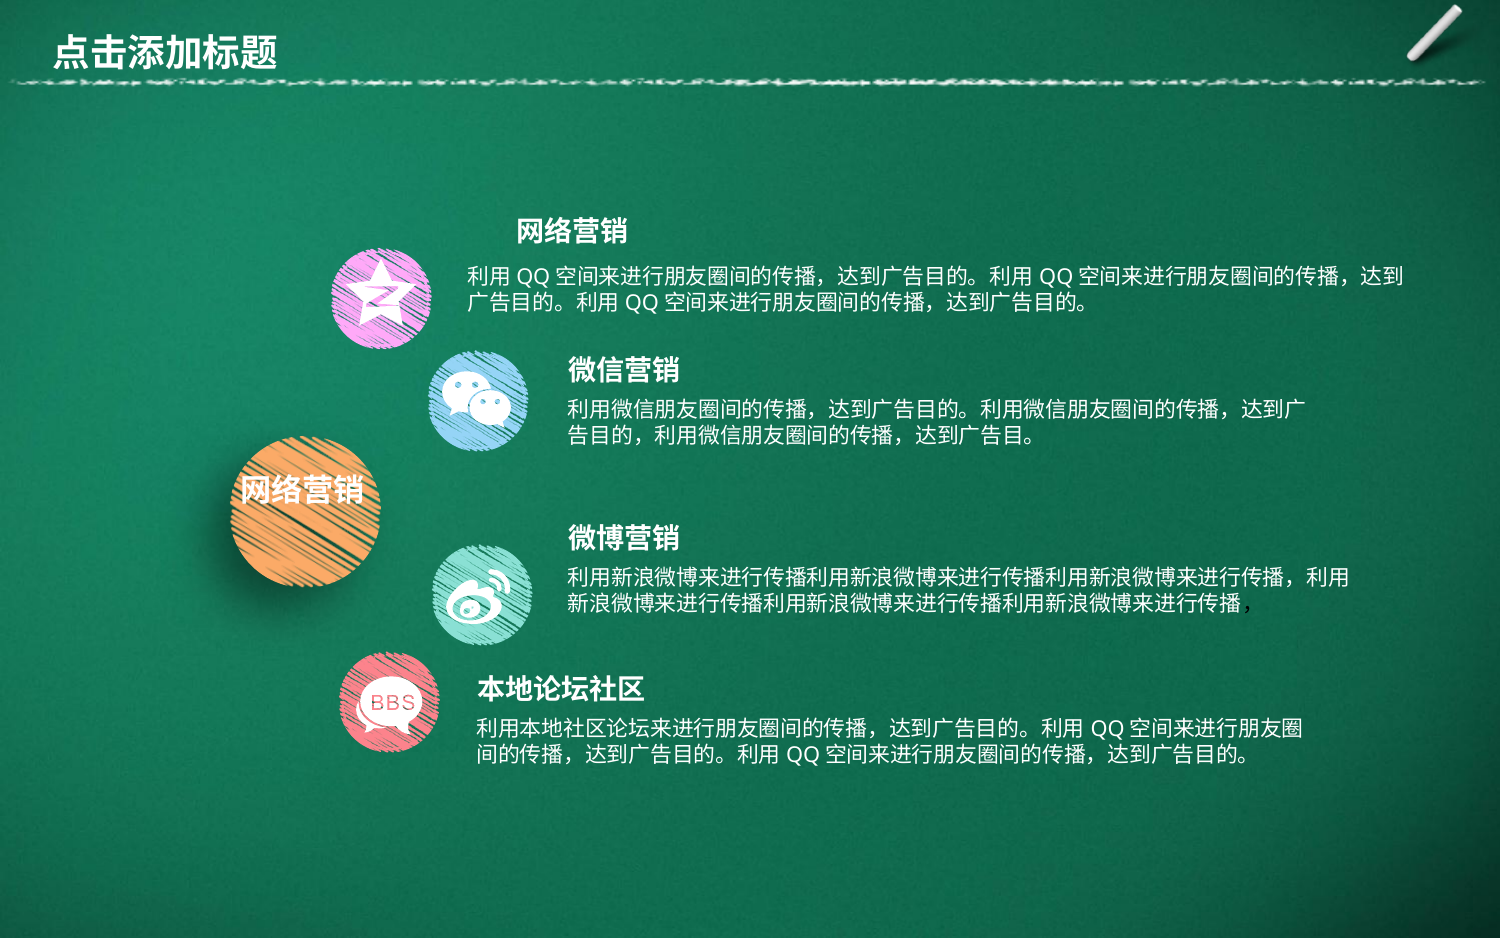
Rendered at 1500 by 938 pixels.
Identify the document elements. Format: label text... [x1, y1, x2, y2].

text_box 网络营销 [501, 206, 799, 242]
picture [0, 0, 1500, 938]
text_box 微信营销 [554, 345, 852, 381]
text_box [426, 349, 529, 452]
text_box 微博营销 [554, 513, 852, 549]
text_box [227, 519, 383, 590]
text_box 利用微信朋友圈间的传播，达到广告目的。利用微信朋友圈间的传播，达到广告目的，利用微信朋友圈间的传播，达到广告目。 [553, 388, 1326, 487]
text_box 利用本地社区论坛来进行朋友圈间的传播，达到广告目的。利用QQ空间来进行朋友圈间的传播，达到广告目的。利用QQ空间来进行朋友圈间的传播，达到广告目的。 [461, 707, 1326, 806]
text_box 网络营销 [200, 459, 405, 519]
text_box 本地论坛社区 [462, 664, 760, 699]
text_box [430, 543, 533, 646]
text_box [441, 371, 512, 429]
text_box 利用QQ空间来进行朋友圈间的传播，达到广告目的。利用QQ空间来进行朋友圈间的传播，达到广告目的。利用QQ空间来进行朋友圈间的传播，达到广告目的。 [452, 255, 1423, 354]
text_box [338, 651, 441, 753]
text_box 利用新浪微博来进行传播利用新浪微博来进行传播利用新浪微博来进行传播，利用新浪微博来进行传播利用新浪微博来进行传播利用新浪微博来进行传播， [553, 556, 1379, 655]
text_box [445, 568, 511, 625]
text_box 点击添加标题 [37, 21, 293, 53]
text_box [330, 247, 432, 350]
text_box [247, 433, 363, 459]
